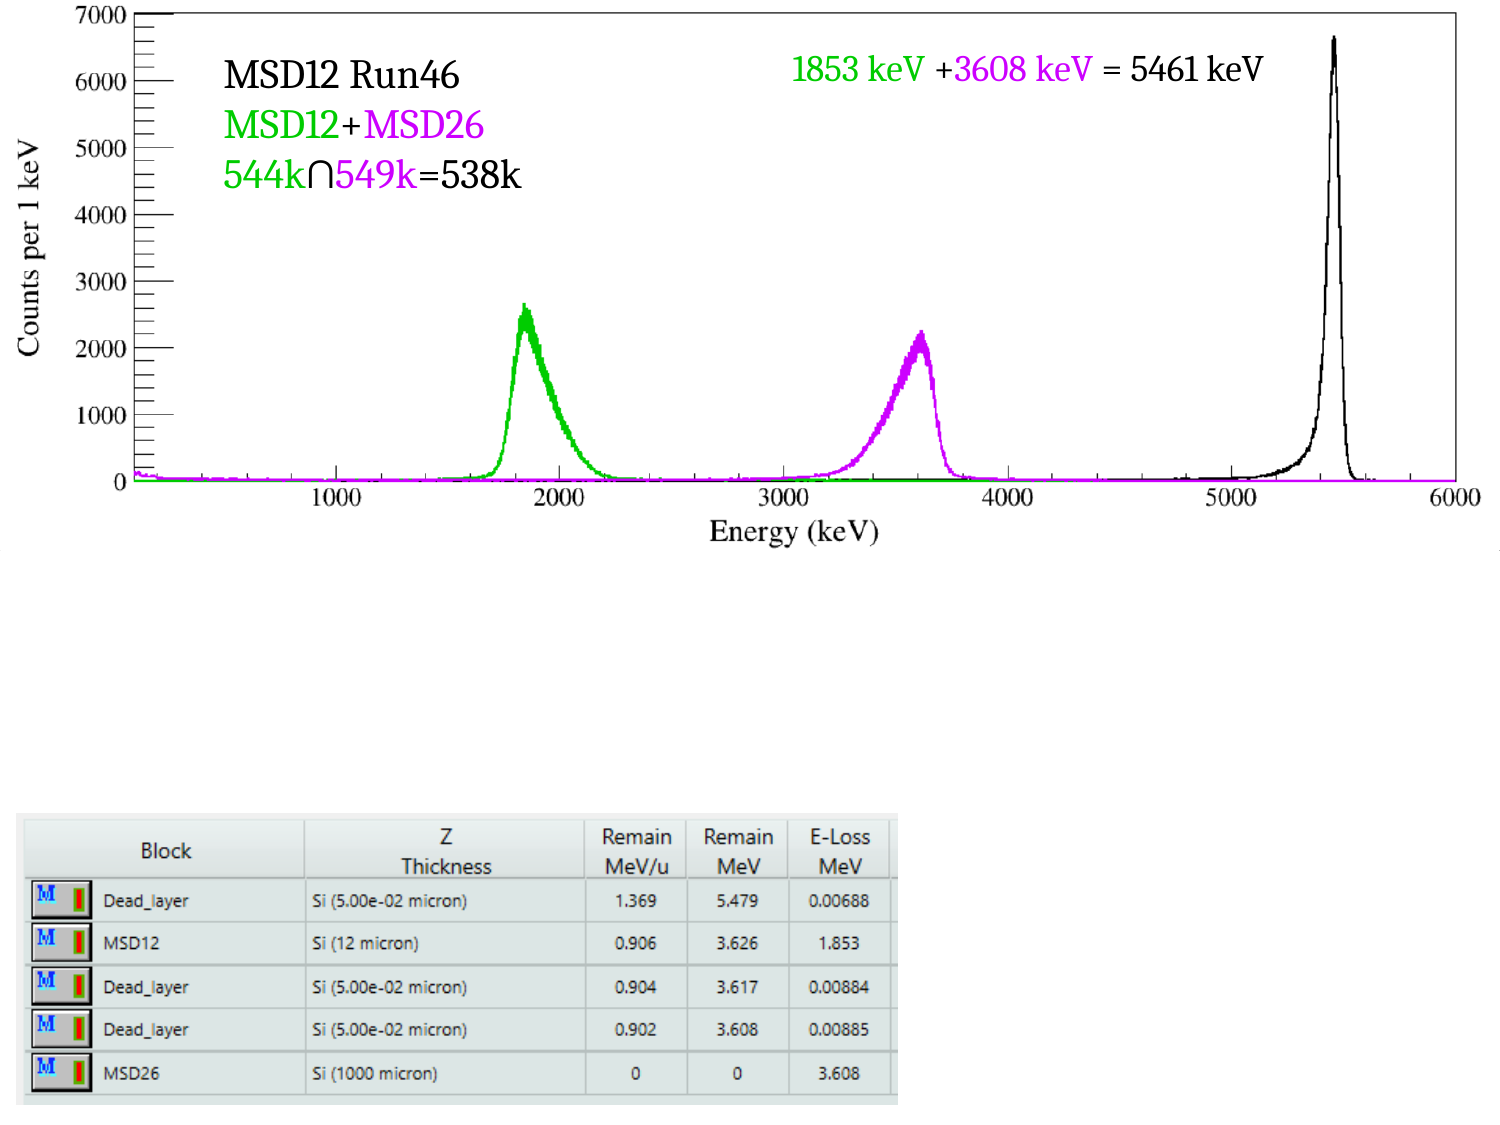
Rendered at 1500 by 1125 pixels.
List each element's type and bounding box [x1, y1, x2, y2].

picture [16, 813, 898, 1105]
picture [0, 0, 1500, 551]
